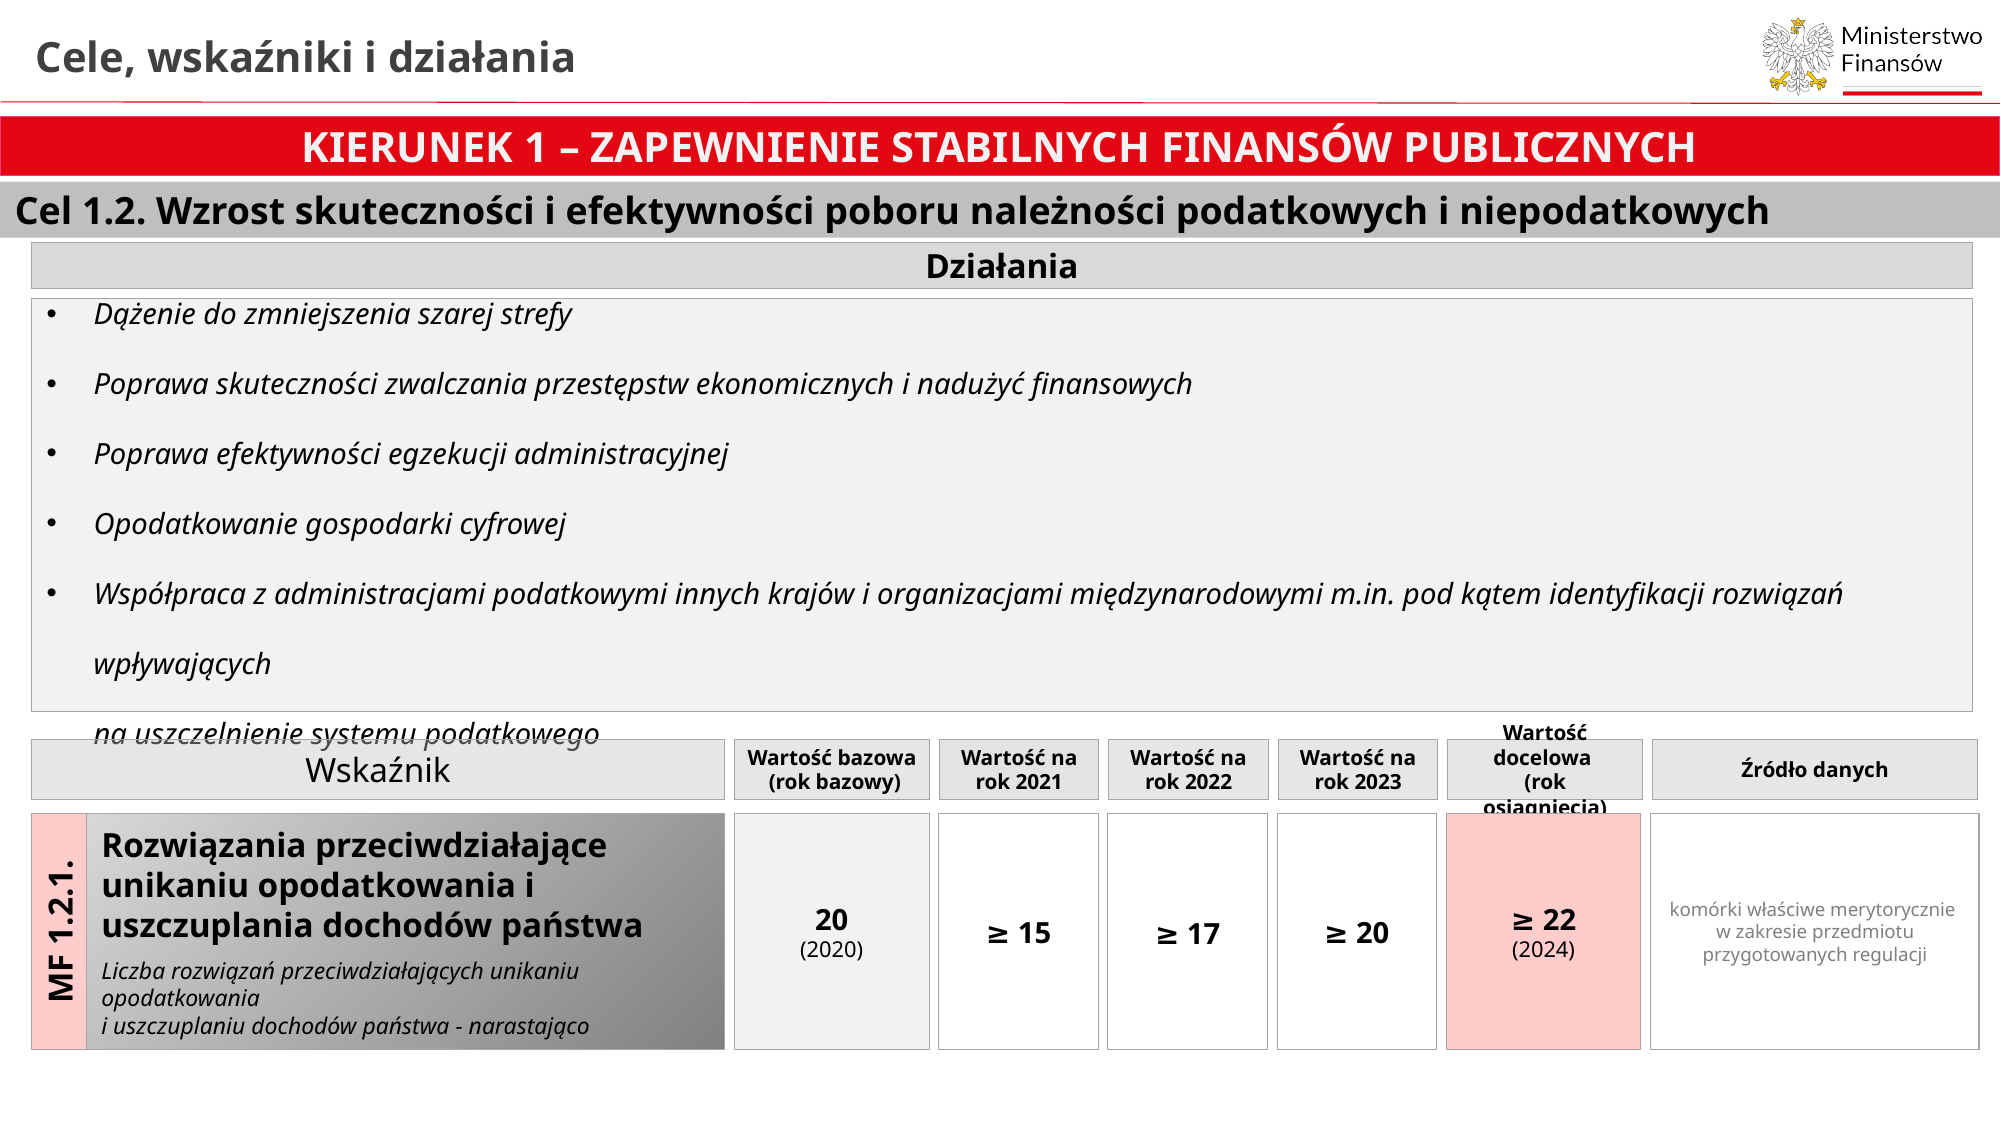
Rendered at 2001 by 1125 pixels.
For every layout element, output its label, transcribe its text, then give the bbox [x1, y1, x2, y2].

text_box Rozwiązania przeciwdziałające unikaniu opodatkowania i uszczuplania dochodów państwa Liczba rozwiązań przeciwdziałających unikaniu opodatkowania i uszczuplaniu dochodów państwa - narastająco [87, 813, 725, 1050]
text_box ≥ 22 (2024) [1446, 813, 1641, 1050]
text_box Wartość na rok 2021 [939, 739, 1099, 800]
text_box komórki właściwe merytorycznie w zakresie przedmiotu przygotowanych regulacji [1650, 813, 1980, 1050]
text_box Wartość na rok 2023 [1278, 739, 1438, 800]
text_box Wskaźnik [31, 739, 725, 800]
text_box ≥ 15 [938, 813, 1099, 1050]
text_box 20 (2020) [734, 813, 930, 1050]
text_box Dążenie do zmniejszenia szarej strefy Poprawa skuteczności zwalczania przestępstw ekonomicznych i nadużyć finansowych Poprawa efektywności egzekucji administracyjnej Opodatkowanie gospodarki cyfrowej Współpraca z administracjami podatkowymi innych krajów i organizacjami międzynarodowymi m.in. pod kątem identyfikacji rozwiązań wpływających na uszczelnienie systemu podatkowego [31, 298, 1973, 712]
text_box Cel 1.2. Wzrost skuteczności i efektywności poboru należności podatkowych i niepodatkowych [0, 181, 2000, 238]
text_box [1107, 958, 1268, 1050]
text_box KIERUNEK 1 – ZAPEWNIENIE STABILNYCH FINANSÓW PUBLICZNYCH [0, 116, 2000, 176]
text_box ≥ 17 [1107, 908, 1268, 958]
text_box Cele, wskaźniki i działania [31, 23, 1549, 89]
text_box Działania [31, 242, 1973, 289]
text_box Wartość bazowa (rok bazowy) [734, 739, 930, 800]
text_box MF 1.2.1. [31, 813, 87, 1050]
text_box ≥ 20 [1277, 813, 1437, 1050]
text_box Źródło danych [1652, 739, 1978, 800]
picture [1743, 104, 2000, 114]
text_box Wartość docelowa (rok osiągnięcia) [1447, 739, 1643, 800]
text_box [1107, 813, 1268, 908]
text_box Wartość na rok 2022 [1108, 739, 1269, 800]
picture [1743, 0, 2000, 101]
